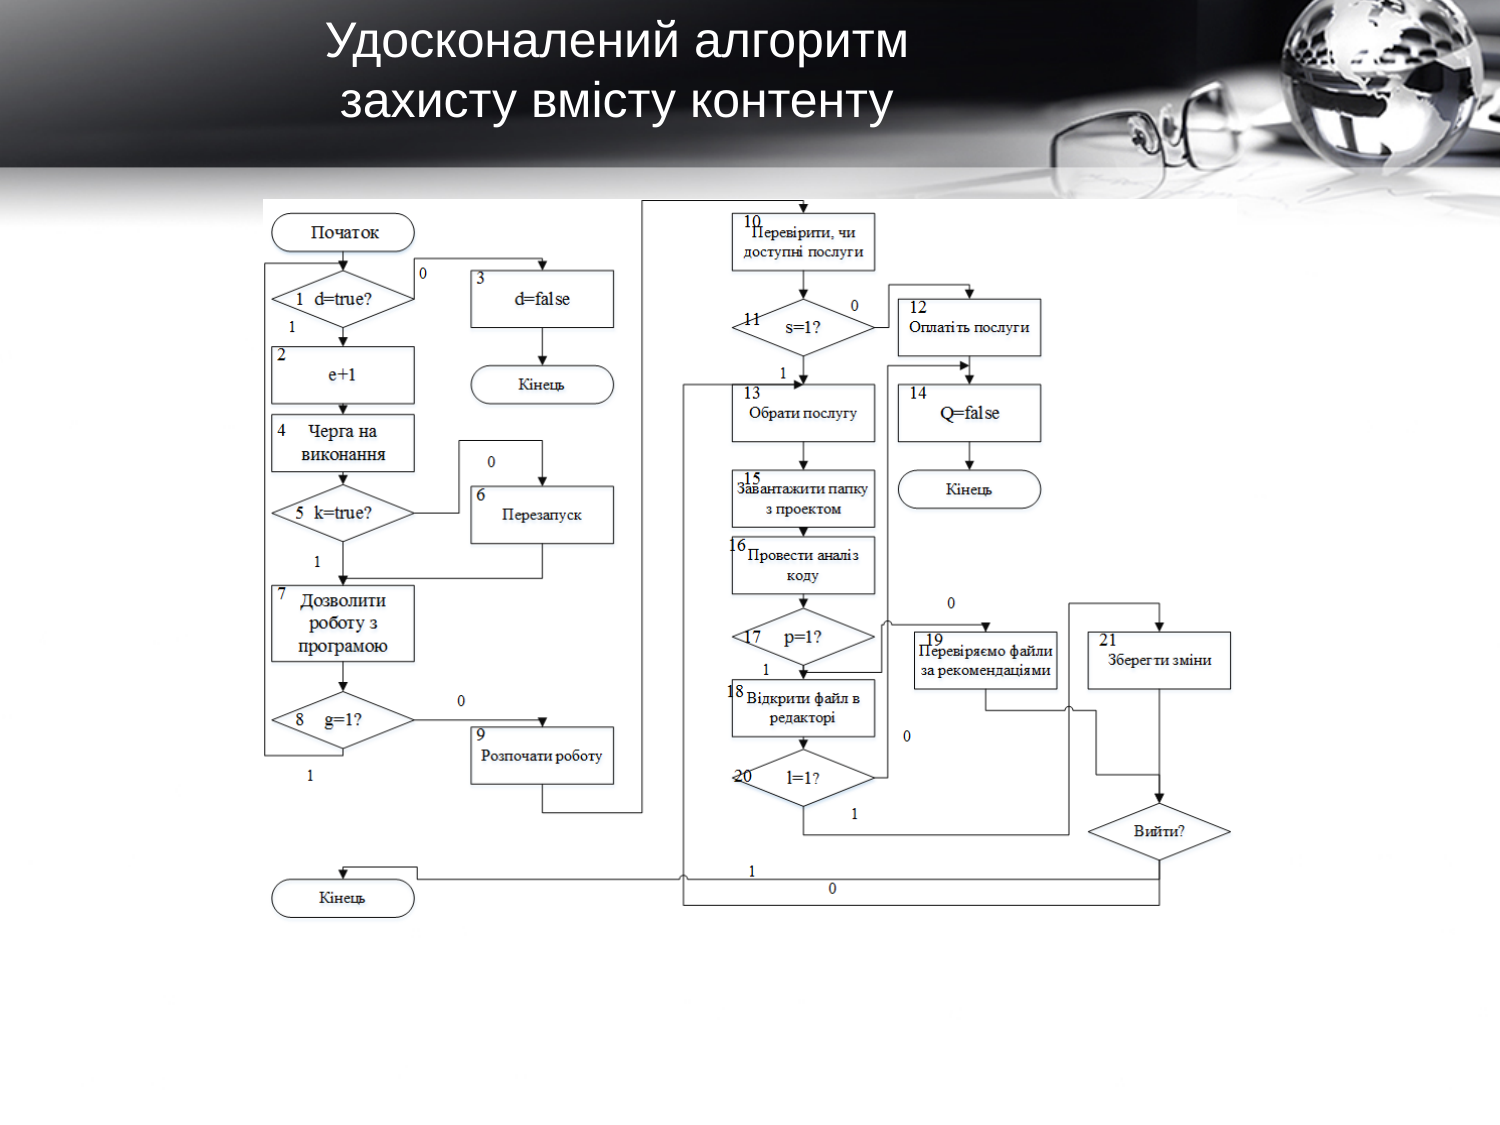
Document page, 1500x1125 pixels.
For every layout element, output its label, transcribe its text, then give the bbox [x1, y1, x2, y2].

text_box Удосконалений алгоритм захисту вмісту контенту [242, 0, 992, 135]
picture [0, 0, 1500, 1125]
